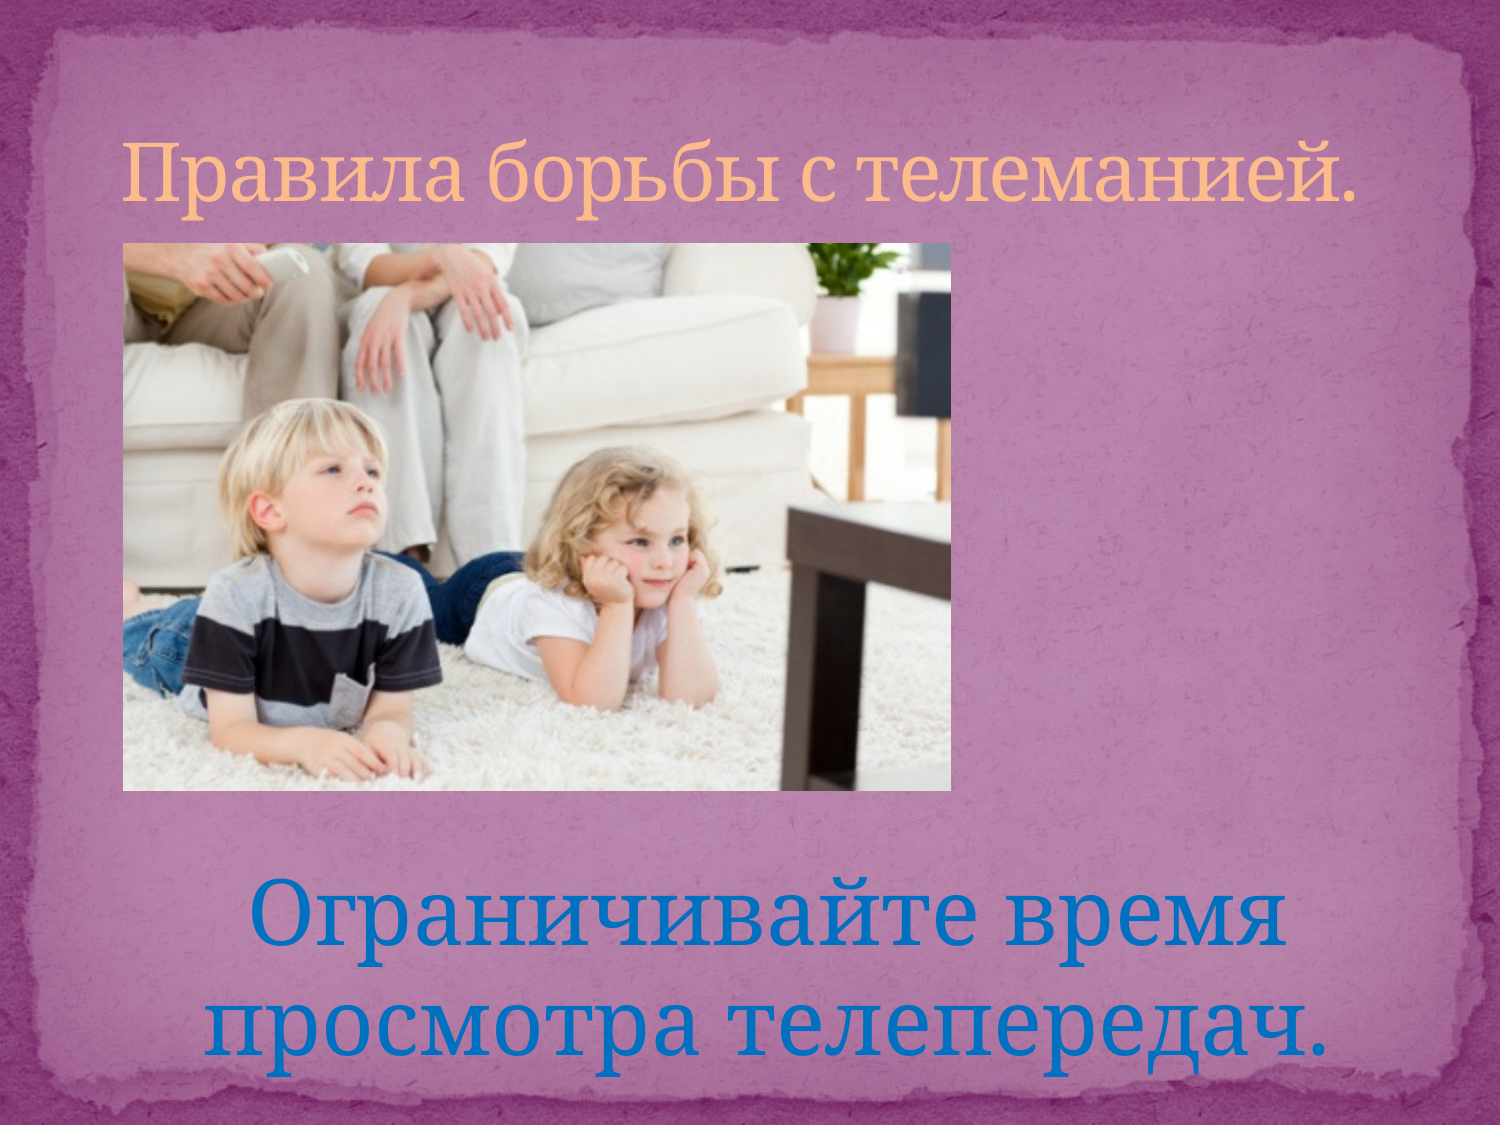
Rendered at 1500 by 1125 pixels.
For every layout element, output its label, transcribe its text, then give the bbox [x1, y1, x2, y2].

title Правила борьбы с телеманией. [74, 24, 1425, 225]
text_box Ограничивайте время просмотра телепередач. [123, 845, 1412, 1081]
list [126, 246, 949, 789]
